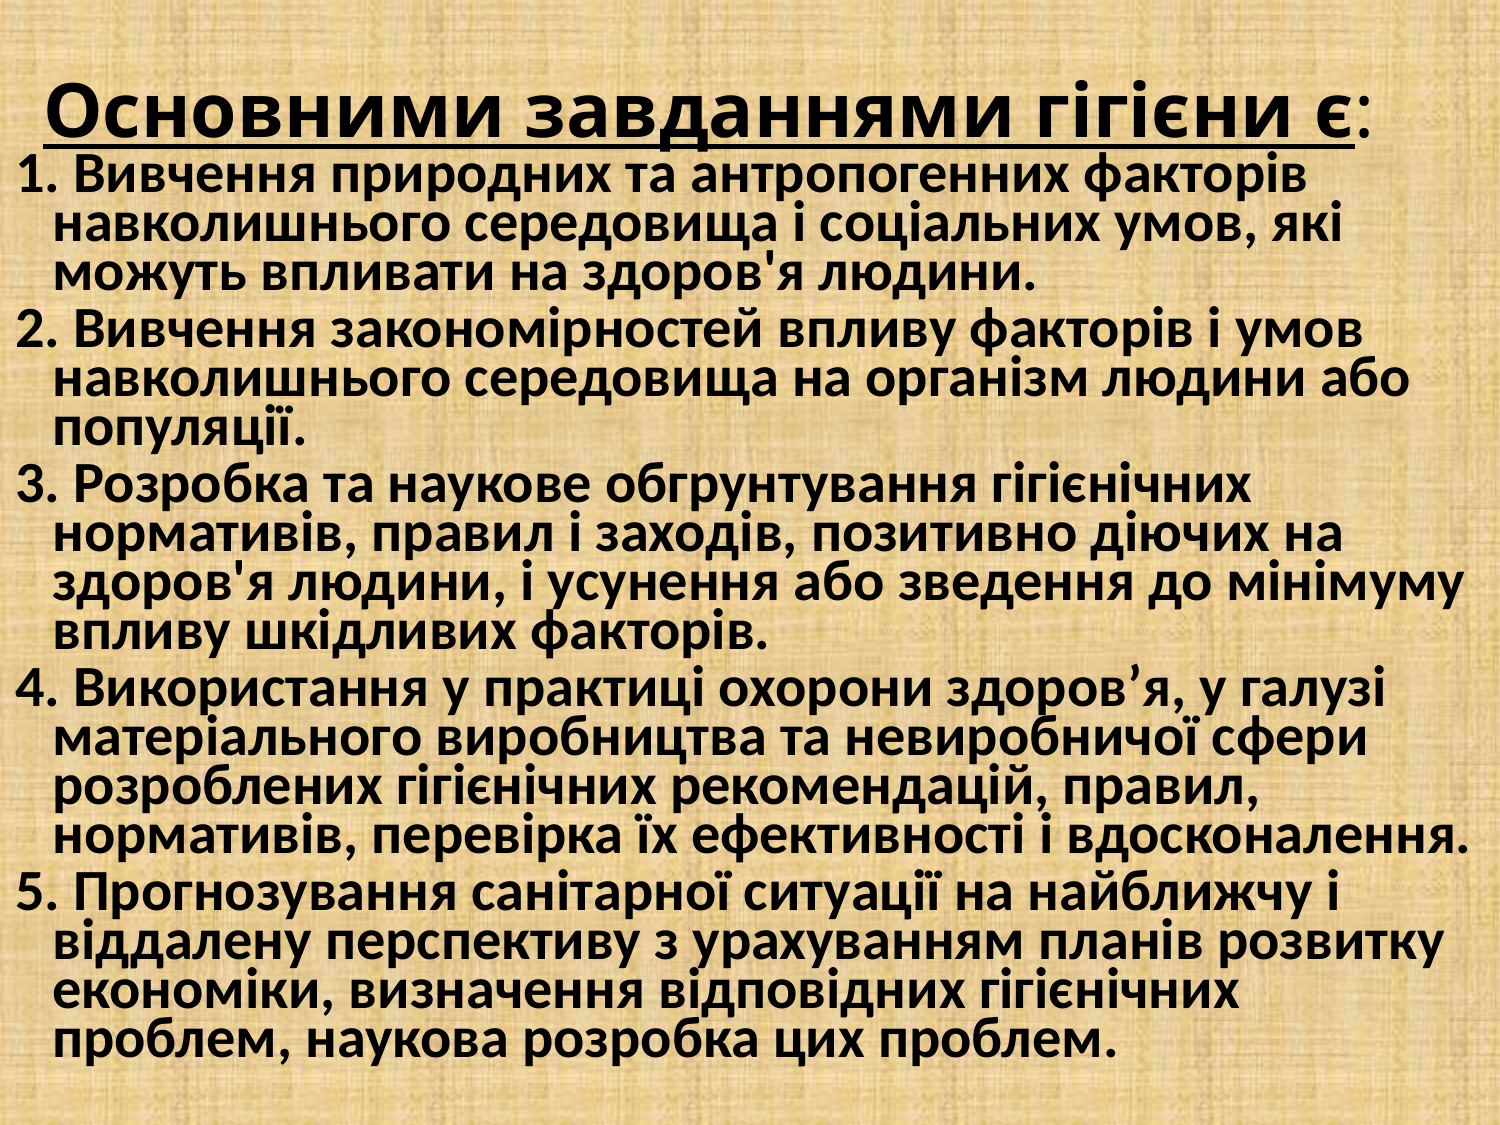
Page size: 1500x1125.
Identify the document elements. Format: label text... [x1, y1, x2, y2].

title Основними завданнями гігієни є: [27, 57, 1469, 145]
picture [0, 0, 1500, 145]
list 1. Вивчення природних та антропогенних факторів навколишнього середовища і соціальних умов, які можуть впливати на здоров'я людини. 2. Вивчення закономірностей впливу факторів і умов навколишнього середовища на організм людини або популяції. 3. Розробка та наукове обгрунтування гігієнічних нормативів, правил і заходів, позитивно діючих на здоров'я людини, і усунення або зведення до мінімуму впливу шкідливих факторів. 4. Використання у практиці охорони здоров’я, у галузі матеріального виробництва та невиробничої сфери розроблених гігієнічних рекомендацій, правил, нормативів, перевірка їх ефективності і вдосконалення. 5. Прогнозування санітарної ситуації на найближчу і віддалену перспективу з урахуванням планів розвитку економіки, визначення відповідних гігієнічних проблем, наукова розробка цих проблем. [0, 145, 1500, 1125]
